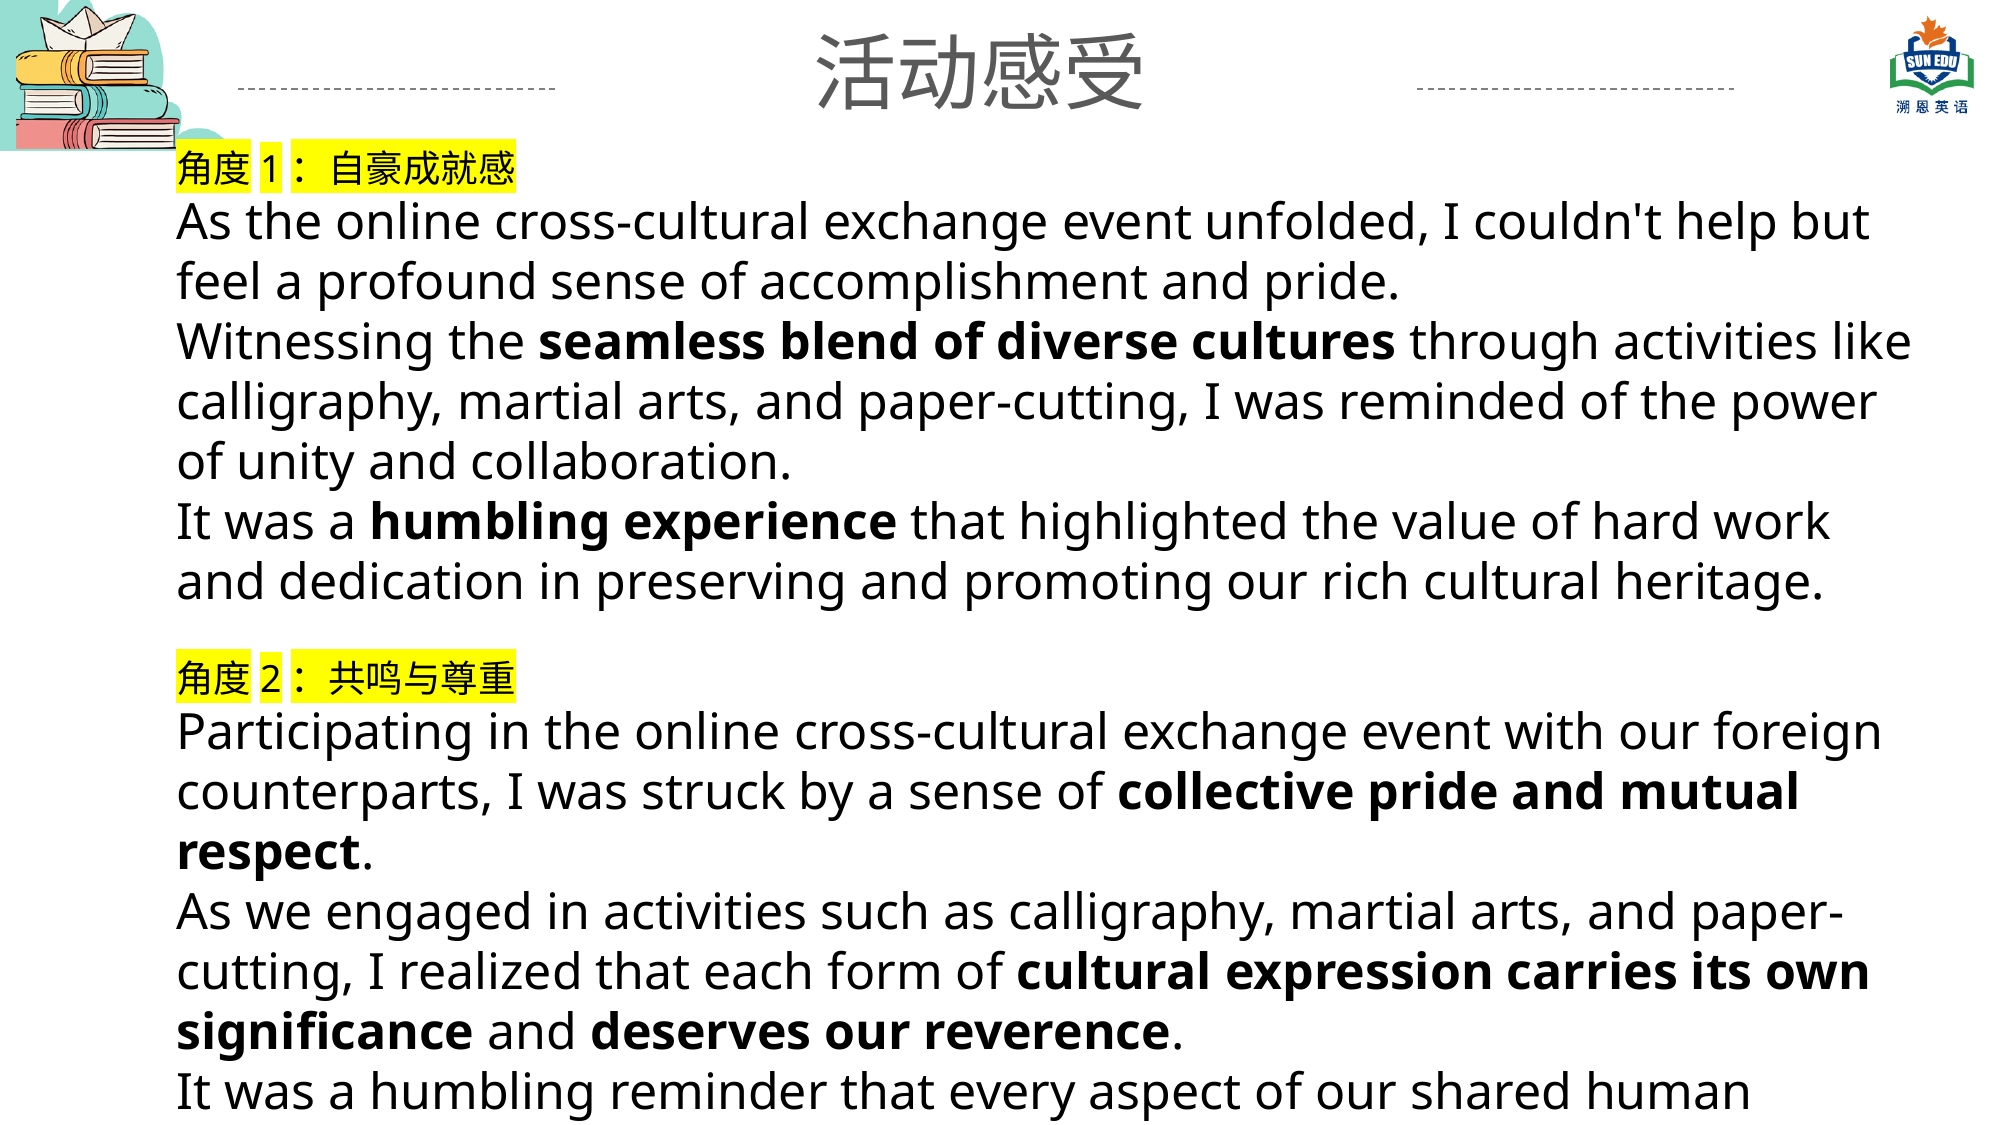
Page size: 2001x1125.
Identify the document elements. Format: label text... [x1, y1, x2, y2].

text_box 活动感受 [554, 13, 1406, 128]
picture [0, 0, 2001, 1125]
text_box 角度1：自豪成就感 As the online cross-cultural exchange event unfolded, I couldn't help but feel a profound sense of accomplishment and pride. Witnessing the seamless blend of diverse cultures through activities like calligraphy, martial arts, and paper-cutting, I was reminded of the power of unity and collaboration. It was a humbling experience that highlighted the value of hard work and dedication in preserving and promoting our rich cultural heritage. 角度2：共鸣与尊重 Participating in the online cross-cultural exchange event with our foreign counterparts, I was struck by a sense of collective pride and mutual respect. As we engaged in activities such as calligraphy, martial arts, and paper-cutting, I realized that each form of cultural expression carries its own significance and deserves our reverence. It was a humbling reminder that every aspect of our shared human experience, no matter how seemingly trivial, holds value and deserves our respect. [161, 137, 1936, 937]
